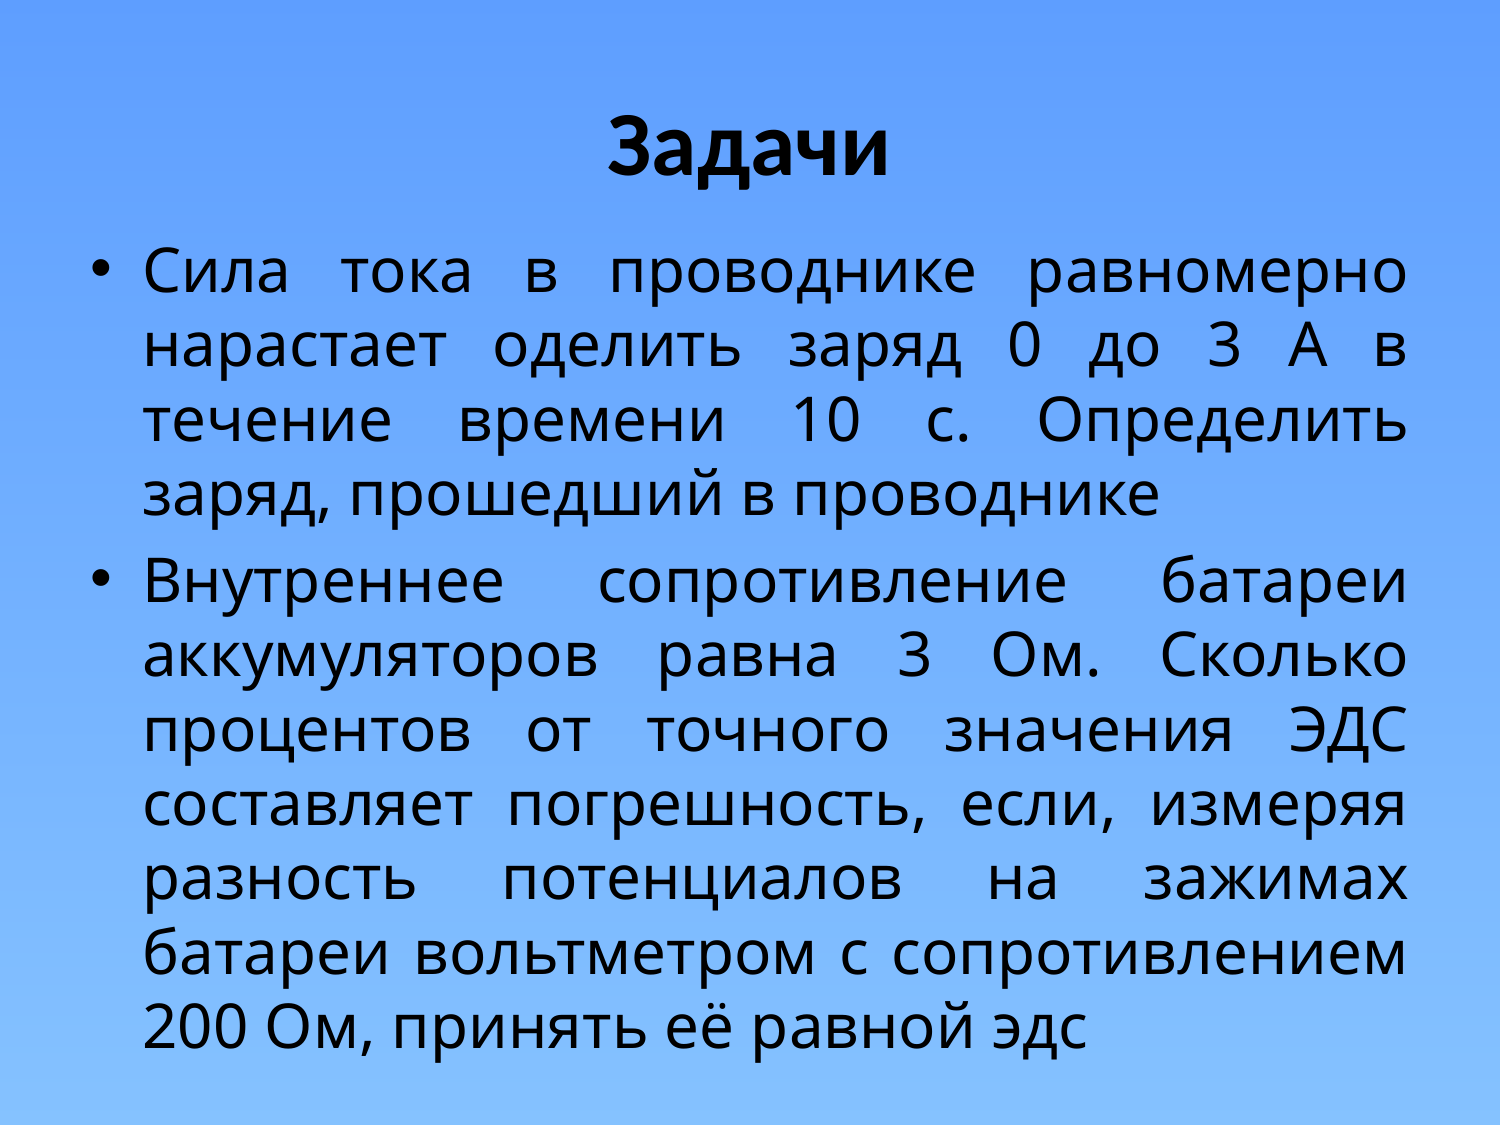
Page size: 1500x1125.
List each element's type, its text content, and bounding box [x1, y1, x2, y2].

list Сила тока в проводнике равномерно нарастает оделить заряд 0 до 3 А в течение времени 10 с. Определить заряд, прошедший в проводнике Внутреннее сопротивление батареи аккумуляторов равна 3 Ом. Сколько процентов от точного значения ЭДС составляет погрешность, если, измеряя разность потенциалов на зажимах батареи вольтметром с сопротивлением 200 Ом, принять её равной эдс [75, 222, 1425, 1125]
title Задачи [75, 45, 1425, 222]
